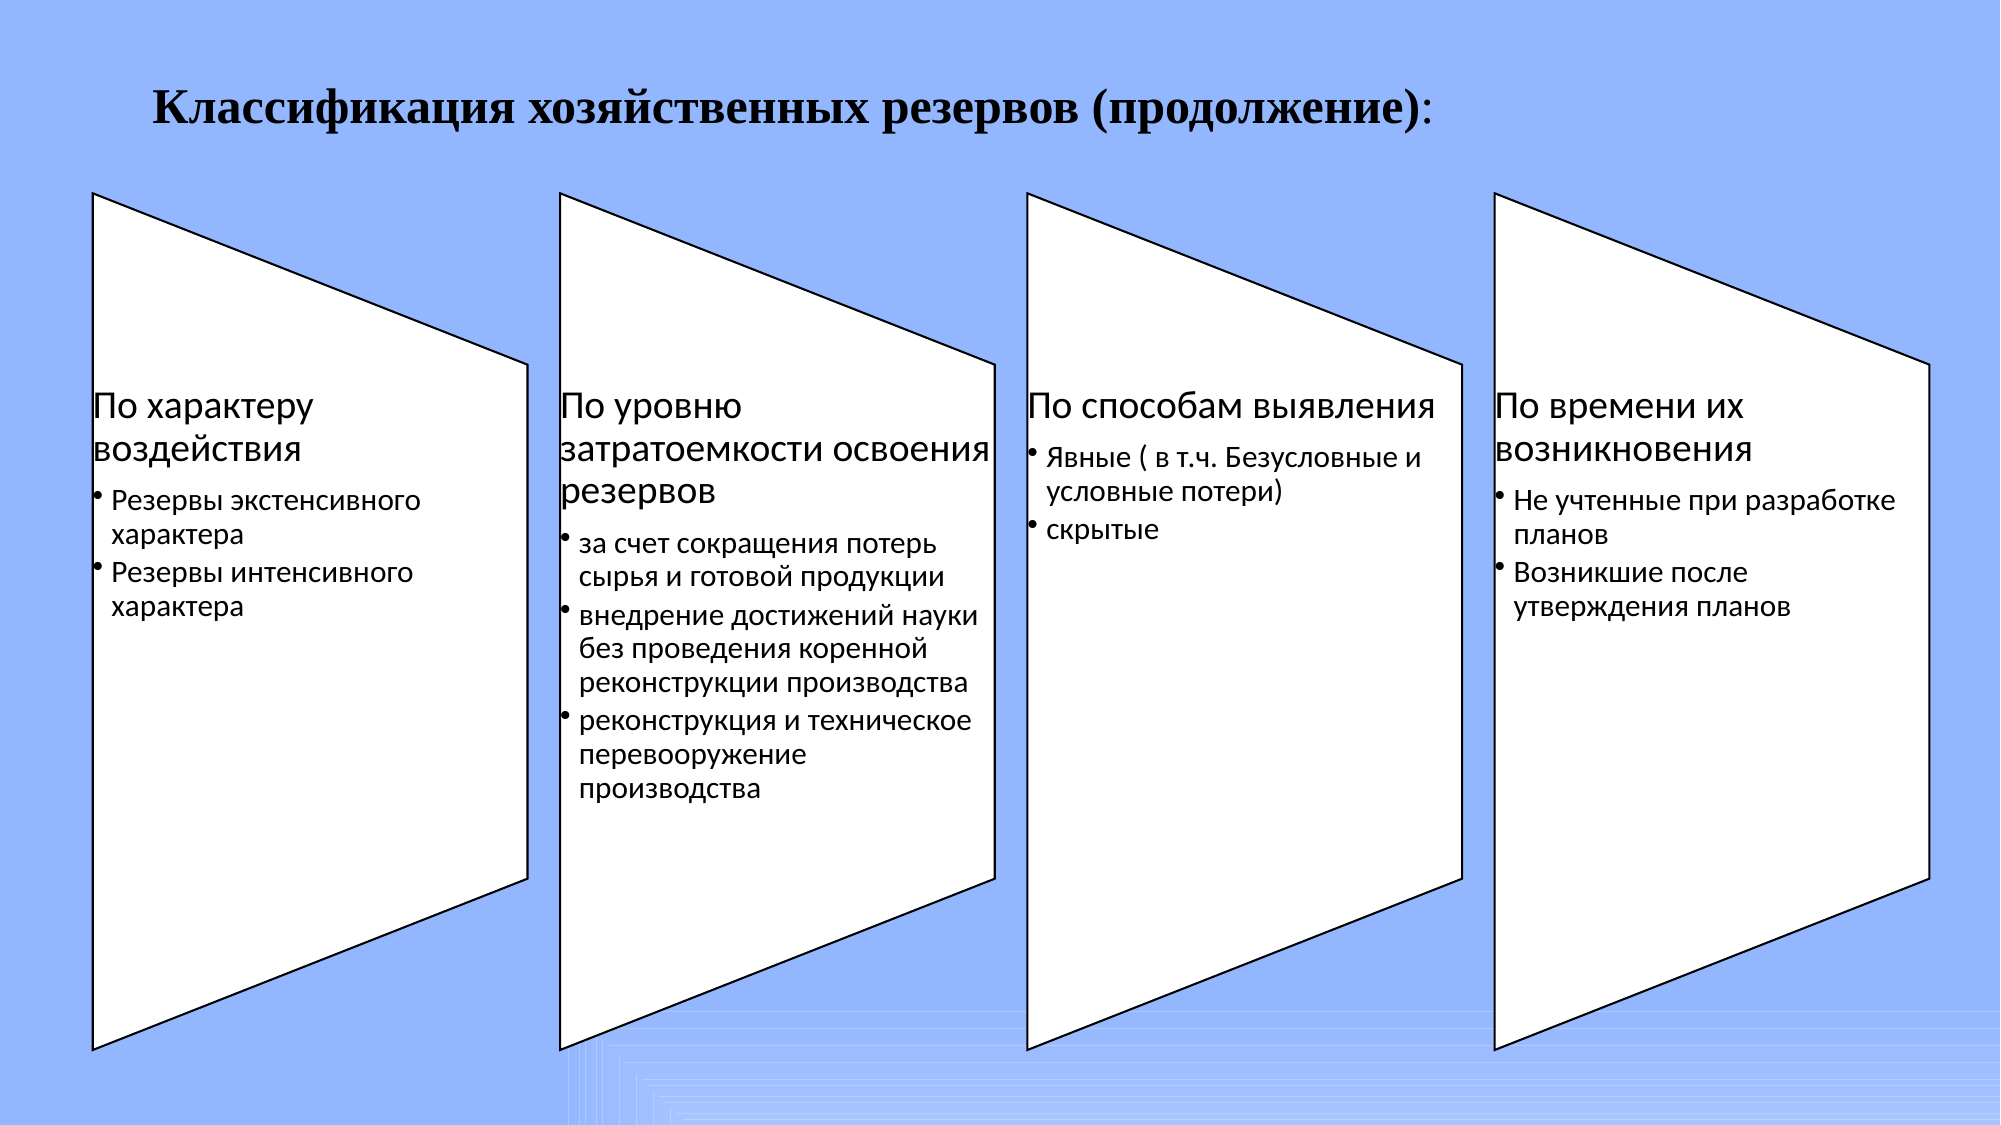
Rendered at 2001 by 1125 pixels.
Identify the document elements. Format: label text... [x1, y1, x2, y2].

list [92, 193, 1930, 1050]
title Классификация хозяйственных резервов (продолжение): [137, 59, 1863, 156]
